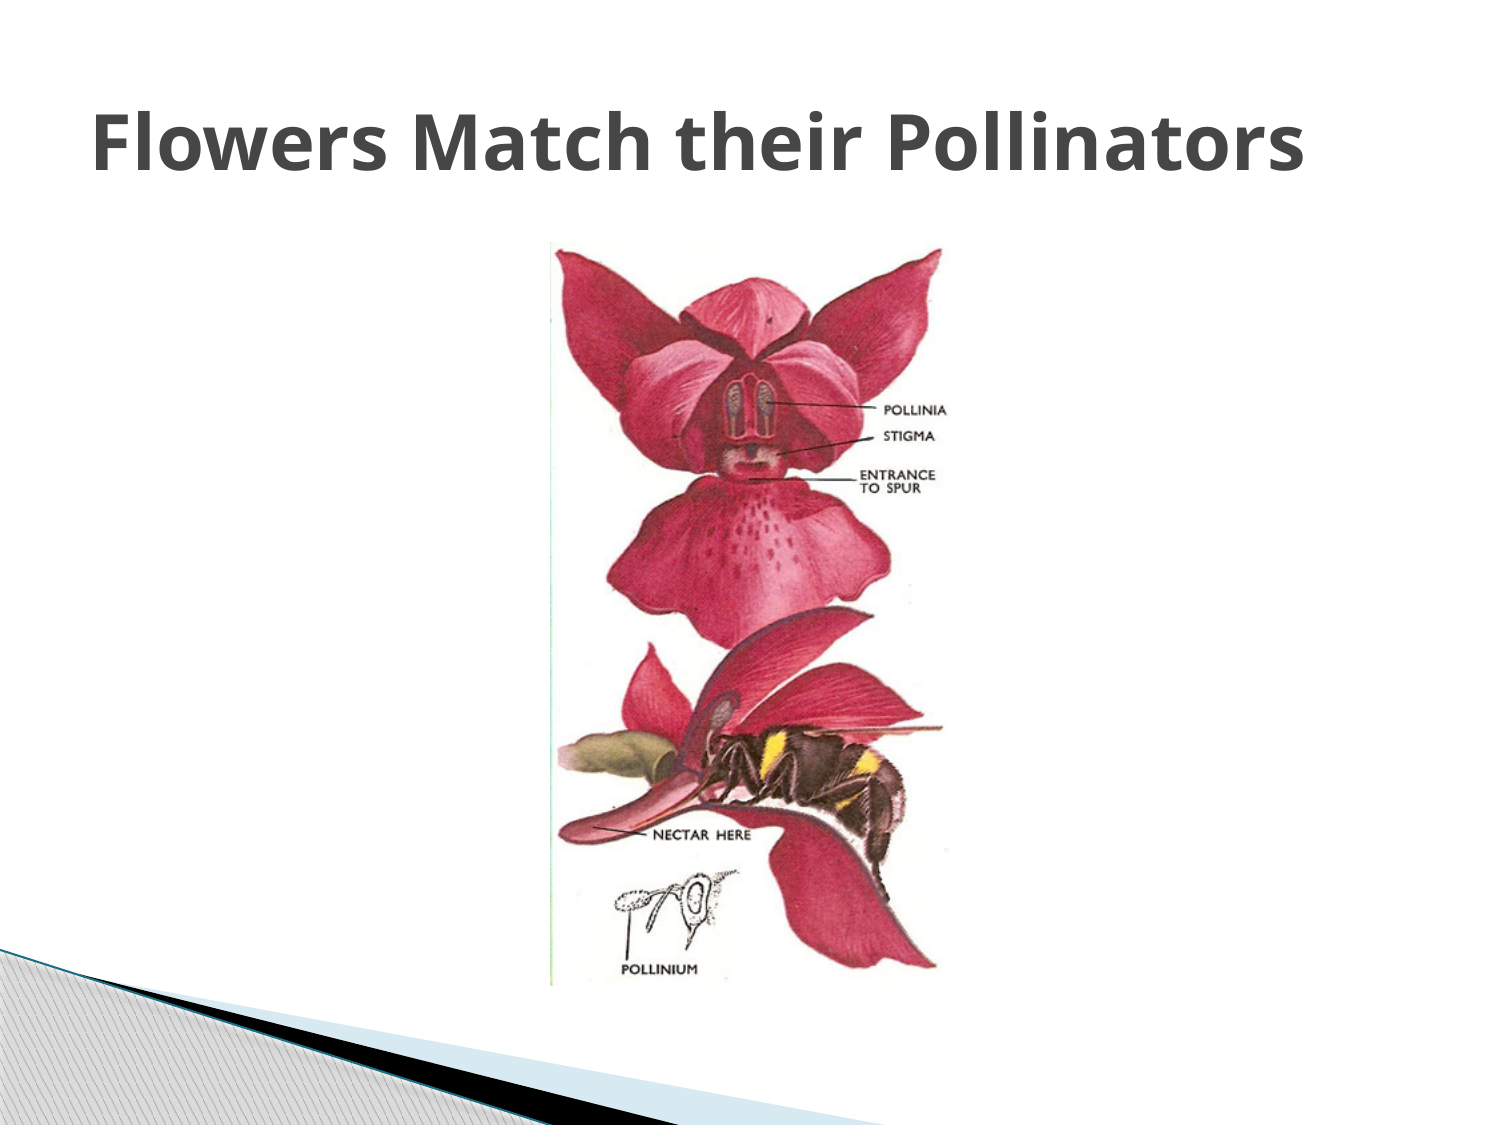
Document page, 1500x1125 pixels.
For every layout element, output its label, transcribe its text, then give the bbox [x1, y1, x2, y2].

title Flowers Match their Pollinators [75, 45, 1425, 233]
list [549, 242, 951, 986]
